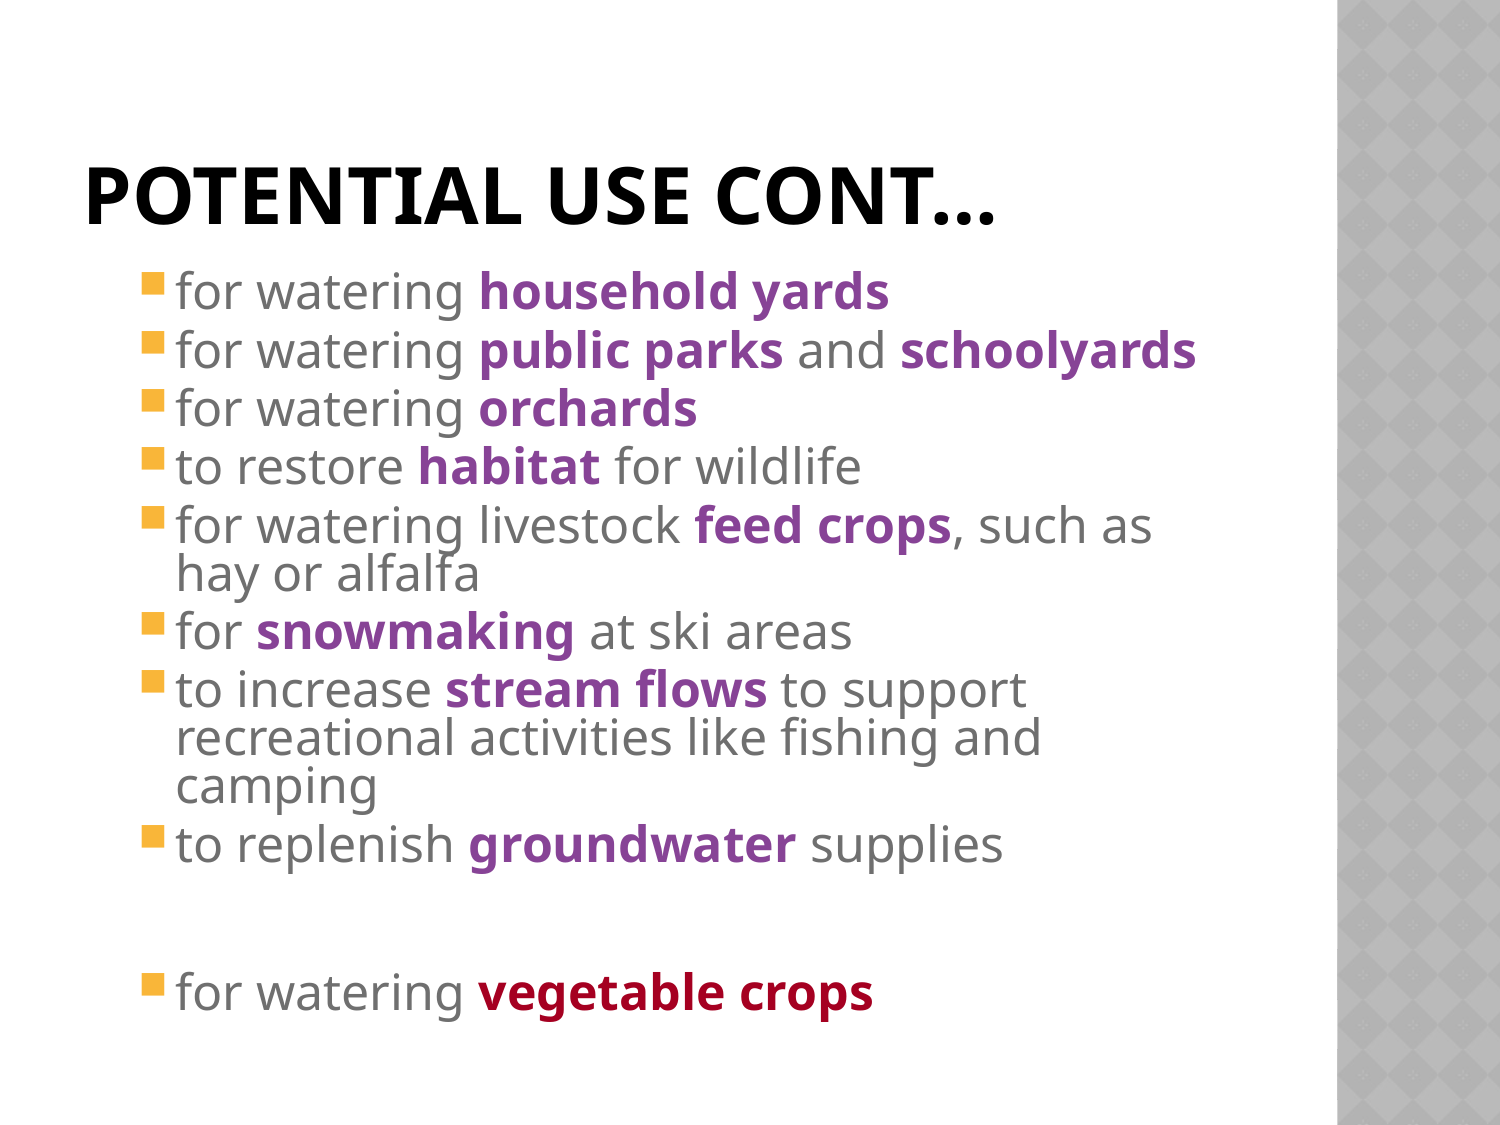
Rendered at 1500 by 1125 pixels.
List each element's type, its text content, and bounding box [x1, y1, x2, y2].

list for watering household yards for watering public parks and schoolyards for watering orchards to restore habitat for wildlife for watering livestock feed crops, such as hay or alfalfa for snowmaking at ski areas to increase stream flows to support recreational activities like fishing and camping to replenish groundwater supplies for watering vegetable crops [75, 264, 1263, 1059]
title Potential Use cont… [75, 52, 1263, 240]
